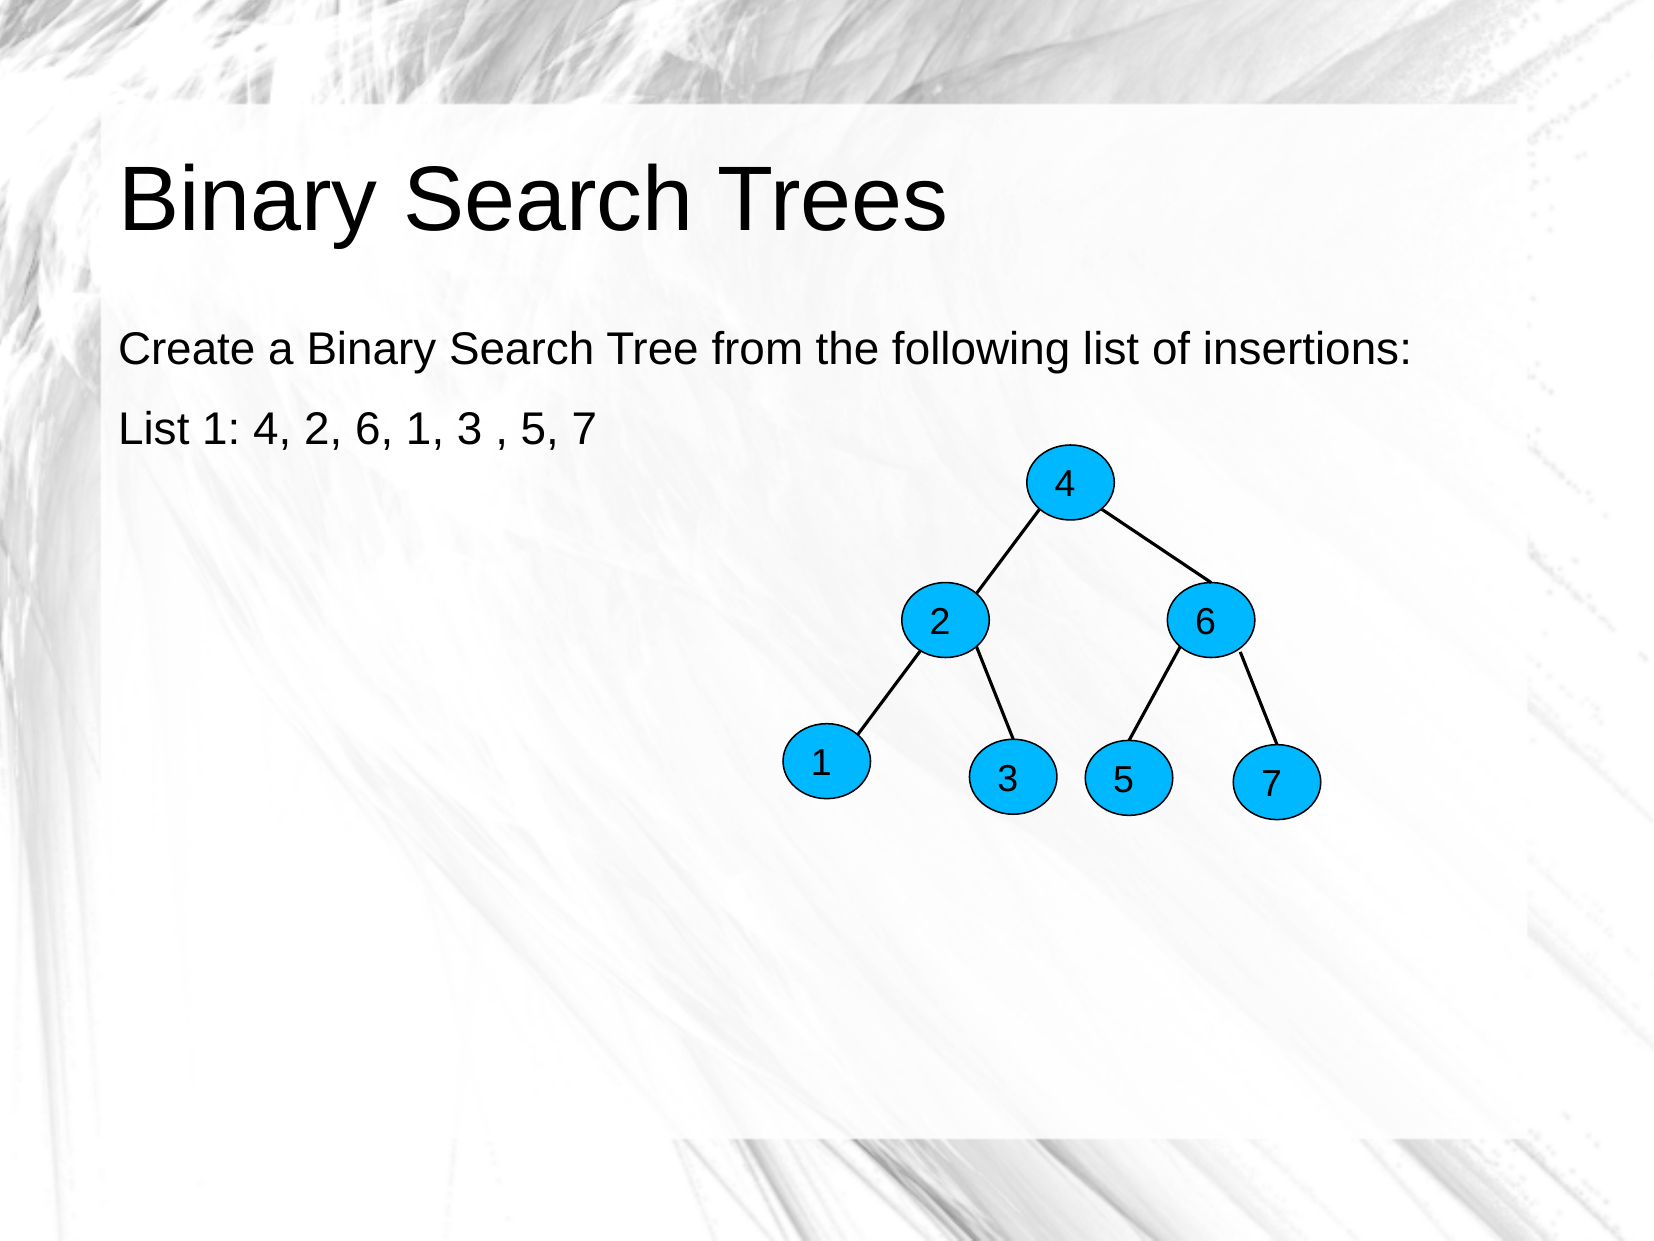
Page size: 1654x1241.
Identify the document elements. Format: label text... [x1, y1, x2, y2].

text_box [976, 508, 1040, 594]
title Binary Search Trees [118, 93, 1506, 299]
text_box 1 [783, 723, 871, 799]
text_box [1240, 651, 1277, 745]
list Create a Binary Search Tree from the following list of insertions: List 1: 4, 2, 6, 1, 3 , 5, 7 [118, 319, 1571, 1109]
text_box 5 [1085, 740, 1173, 816]
text_box 3 [969, 739, 1057, 815]
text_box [857, 650, 921, 735]
text_box 7 [1233, 744, 1321, 820]
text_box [1128, 646, 1181, 741]
text_box 4 [1026, 444, 1115, 520]
text_box 6 [1167, 582, 1255, 658]
text_box 2 [901, 582, 990, 658]
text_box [976, 646, 1014, 740]
picture [0, 0, 1654, 1241]
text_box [1101, 508, 1212, 583]
